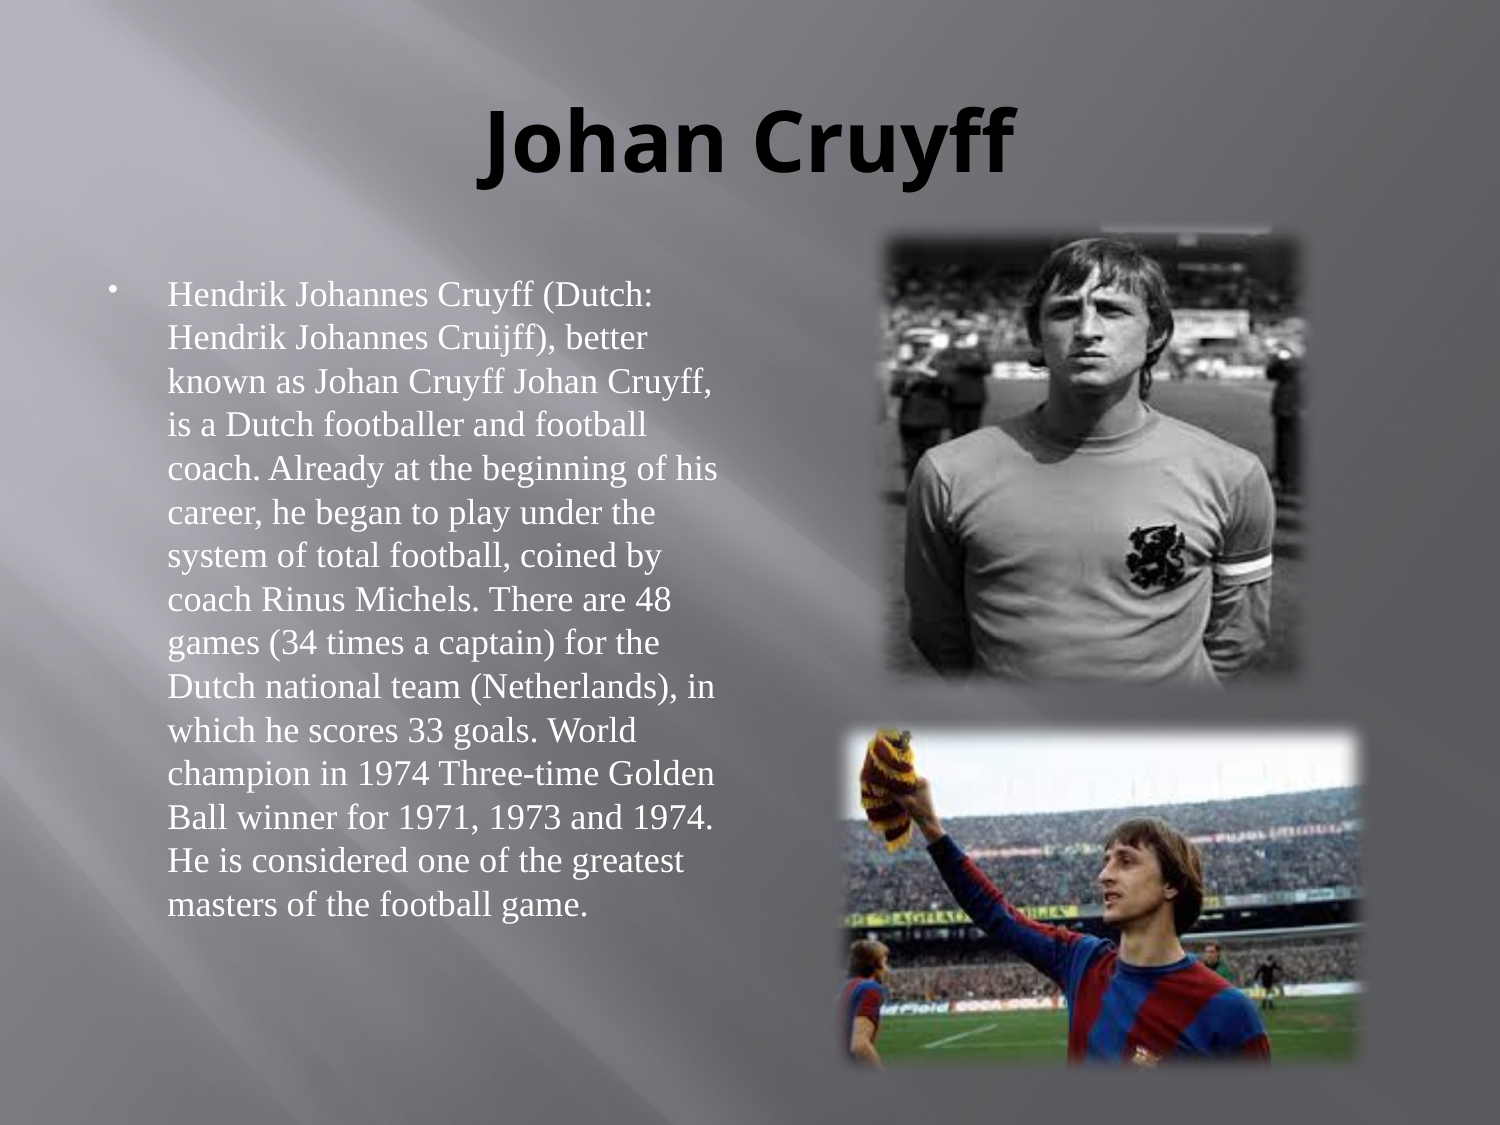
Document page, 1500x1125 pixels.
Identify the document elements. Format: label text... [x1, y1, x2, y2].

title Johan Cruyff [75, 45, 1425, 233]
picture [830, 715, 1375, 1078]
list Hendrik Johannes Cruyff (Dutch: Hendrik Johannes Cruijff), better known as Johan Cruyff Johan Cruyff, is a Dutch footballer and football coach. Already at the beginning of his career, he began to play under the system of total football, coined by coach Rinus Michels. There are 48 games (34 times a captain) for the Dutch national team (Netherlands), in which he scores 33 goals. World champion in 1974 Three-time Golden Ball winner for 1971, 1973 and 1974. He is considered one of the greatest masters of the football game. [75, 262, 738, 1005]
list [867, 219, 1318, 696]
